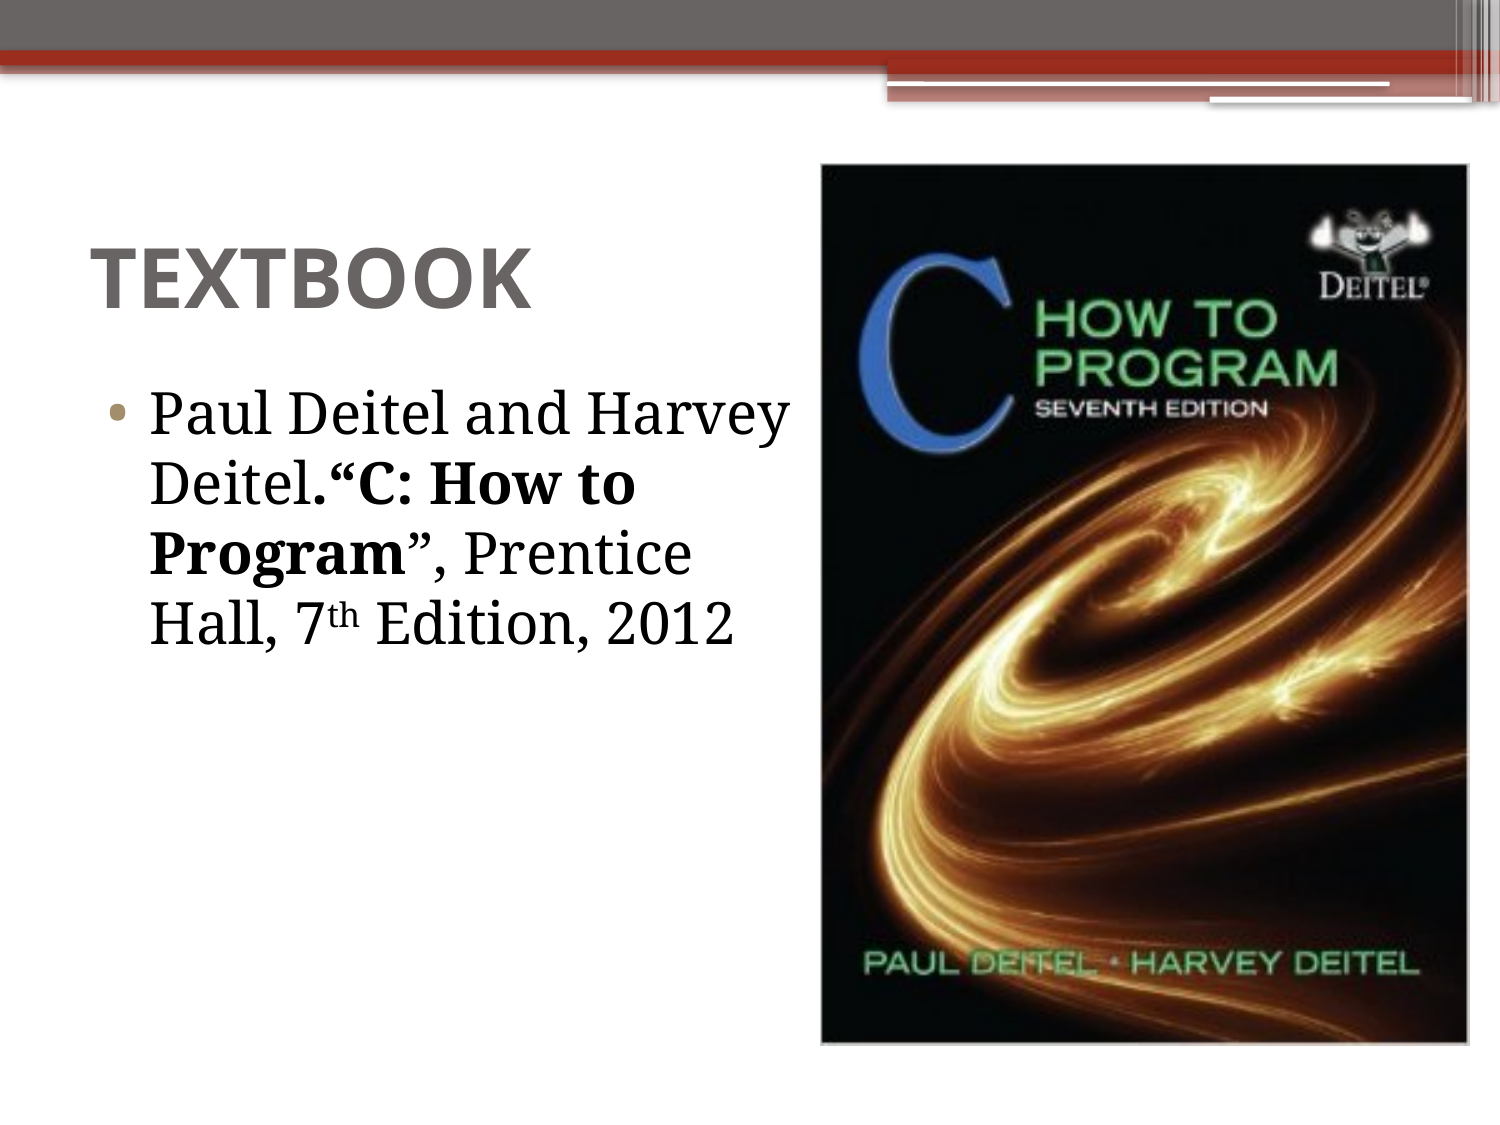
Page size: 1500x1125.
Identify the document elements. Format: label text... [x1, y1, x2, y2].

list Paul Deitel and Harvey Deitel.“C: How to Program”, Prentice Hall, 7th Edition, 2012 [75, 368, 832, 1079]
title Textbook [75, 187, 813, 363]
picture [820, 163, 1470, 1046]
